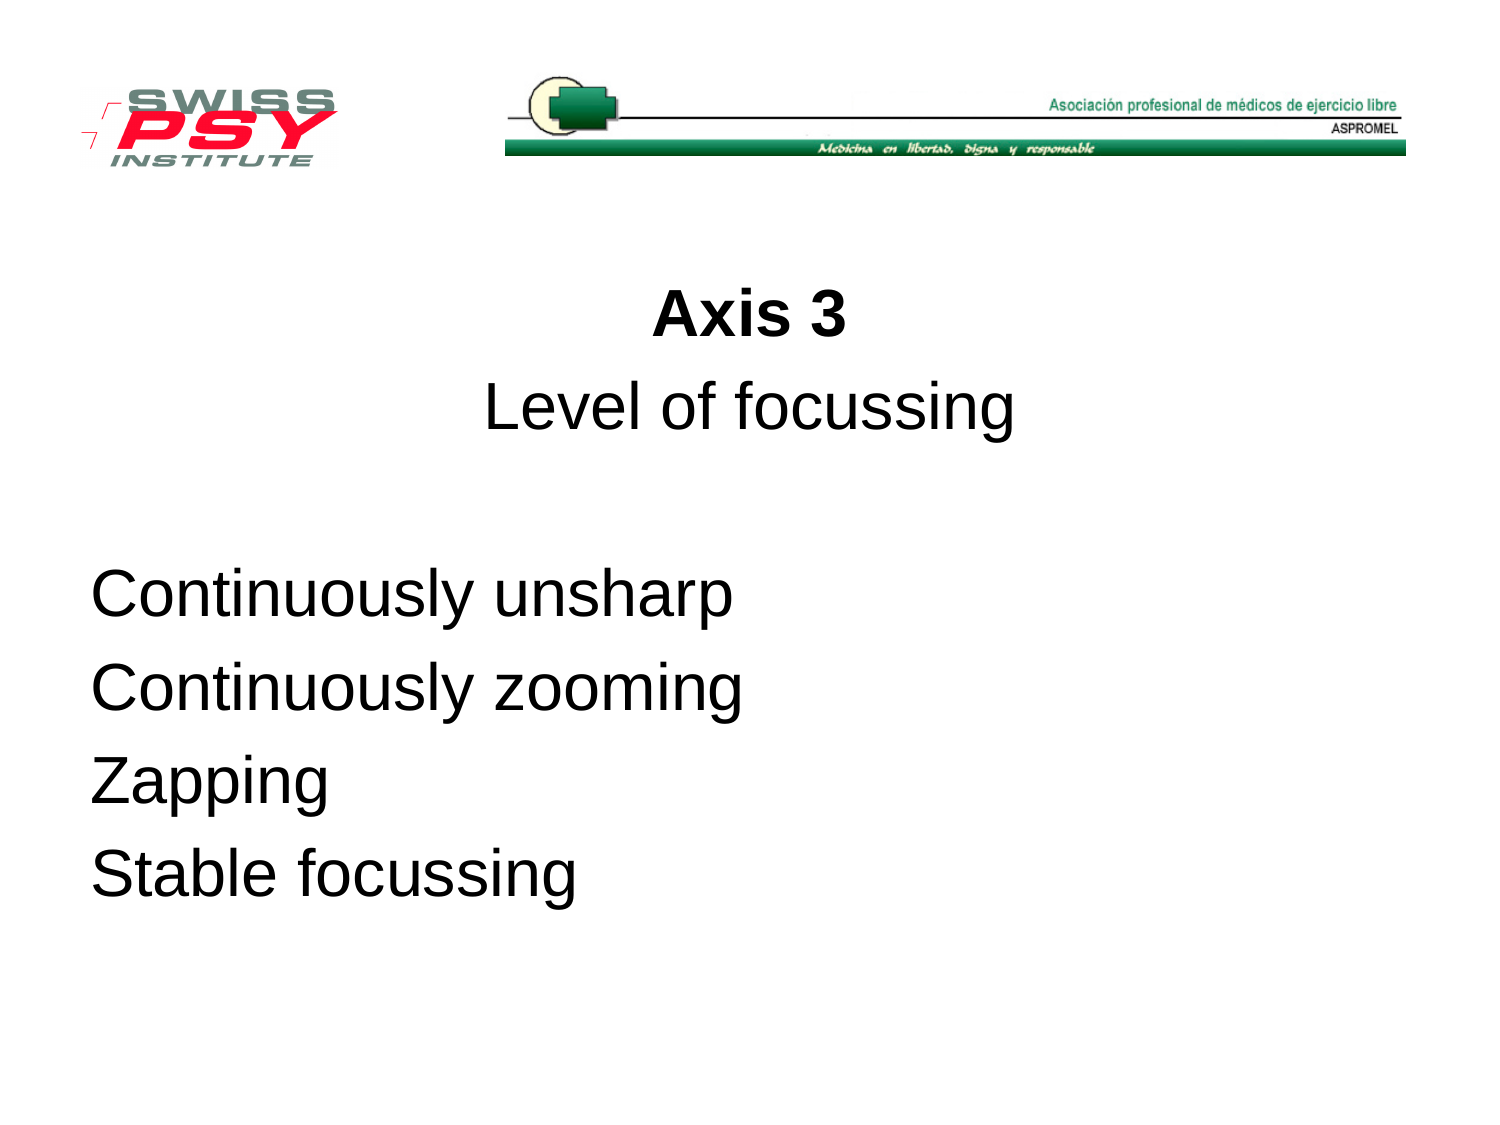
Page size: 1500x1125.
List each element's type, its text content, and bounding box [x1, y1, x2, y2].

picture [80, 87, 339, 169]
list Axis 3 Level of focussing Continuously unsharp Continuously zooming Zapping Stable focussing [75, 262, 1425, 1005]
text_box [505, 72, 1406, 157]
